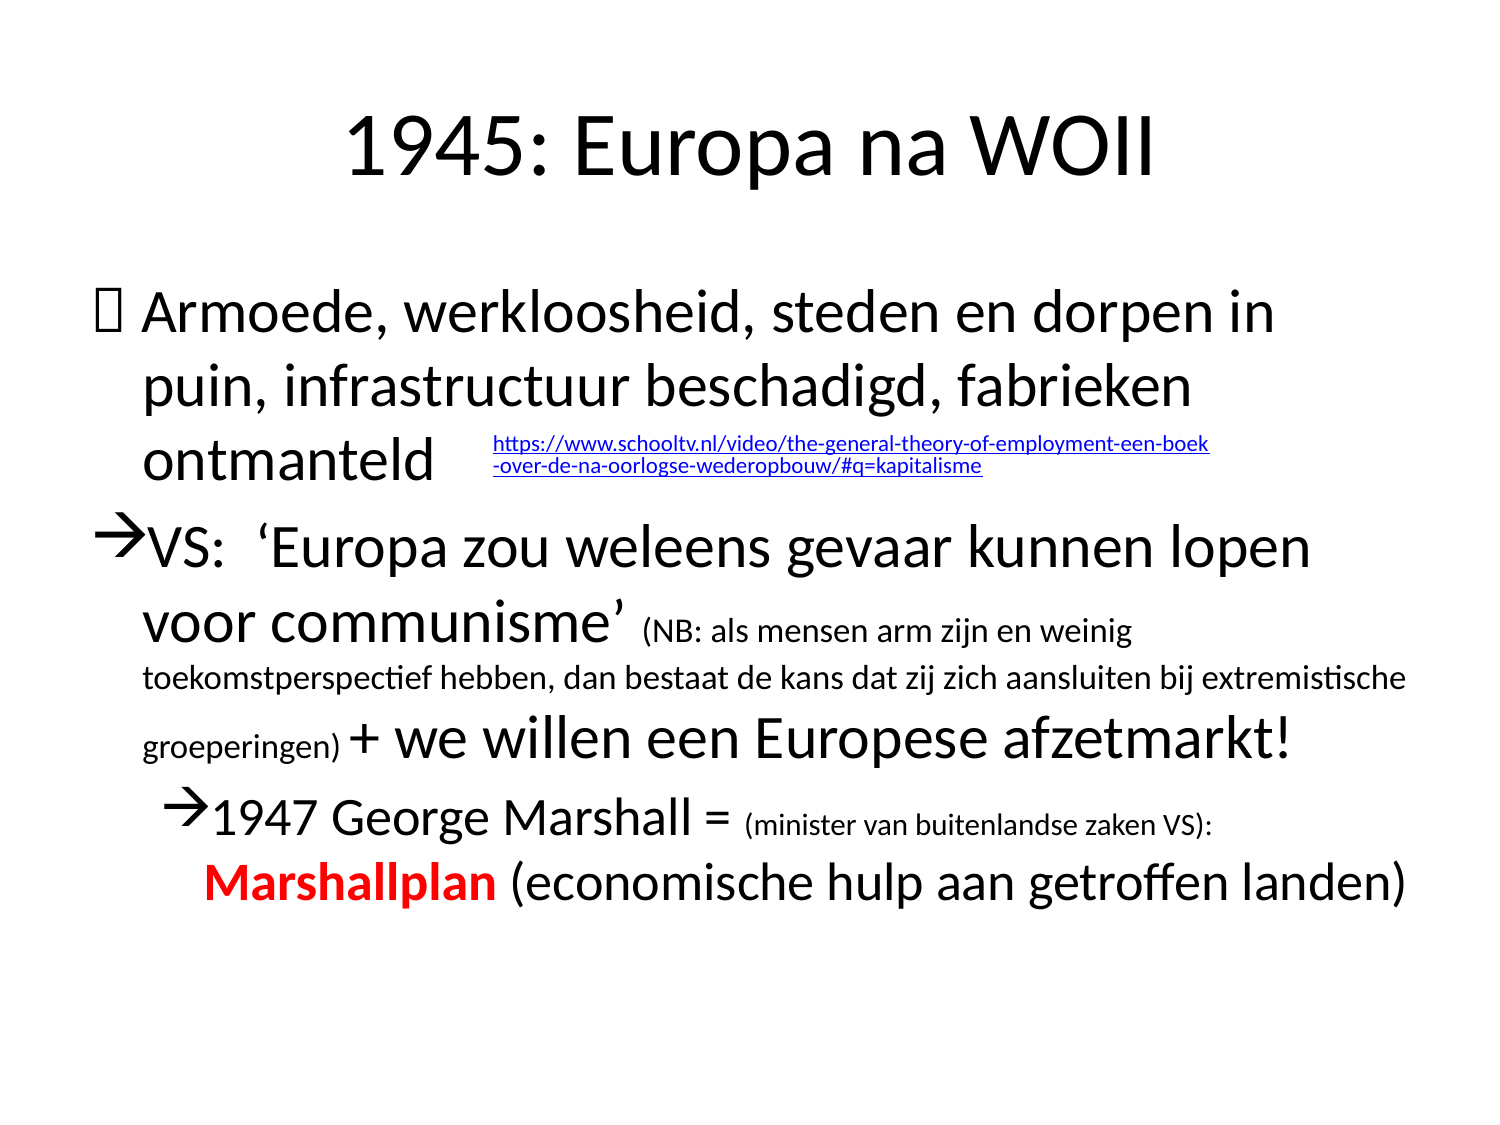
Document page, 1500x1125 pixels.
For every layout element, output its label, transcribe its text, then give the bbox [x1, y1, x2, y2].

text_box https://www.schooltv.nl/video/the-general-theory-of-employment-een-boek-over-de-na-oorlogse-wederopbouw/#q=kapitalisme [478, 420, 1229, 463]
list  Armoede, werkloosheid, steden en dorpen in puin, infrastructuur beschadigd, fabrieken ontmanteld VS: ‘Europa zou weleens gevaar kunnen lopen voor communisme’ (NB: als mensen arm zijn en weinig toekomstperspectief hebben, dan bestaat de kans dat zij zich aansluiten bij extremistische groeperingen) + we willen een Europese afzetmarkt! 1947 George Marshall = (minister van buitenlandse zaken VS): Marshallplan (economische hulp aan getroffen landen) [75, 262, 1425, 1047]
title 1945: Europa na WOII [75, 45, 1425, 233]
